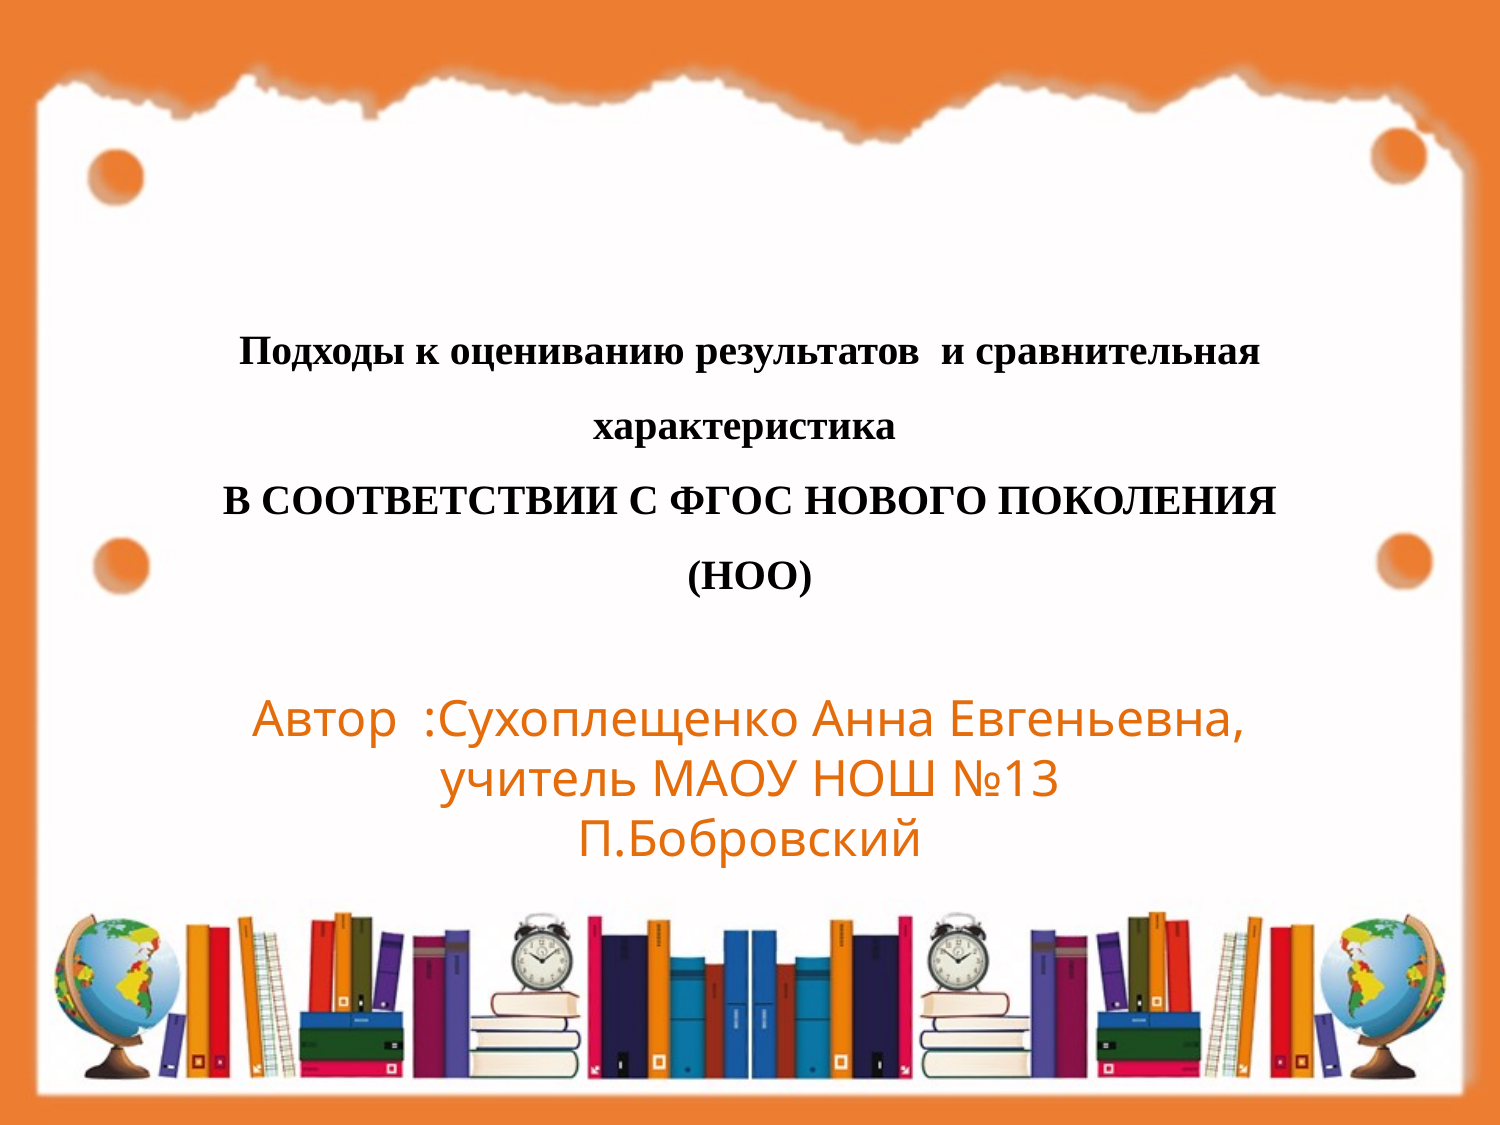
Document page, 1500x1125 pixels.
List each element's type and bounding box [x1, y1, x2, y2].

text_box [159, 290, 1341, 876]
picture [0, 0, 1500, 1125]
